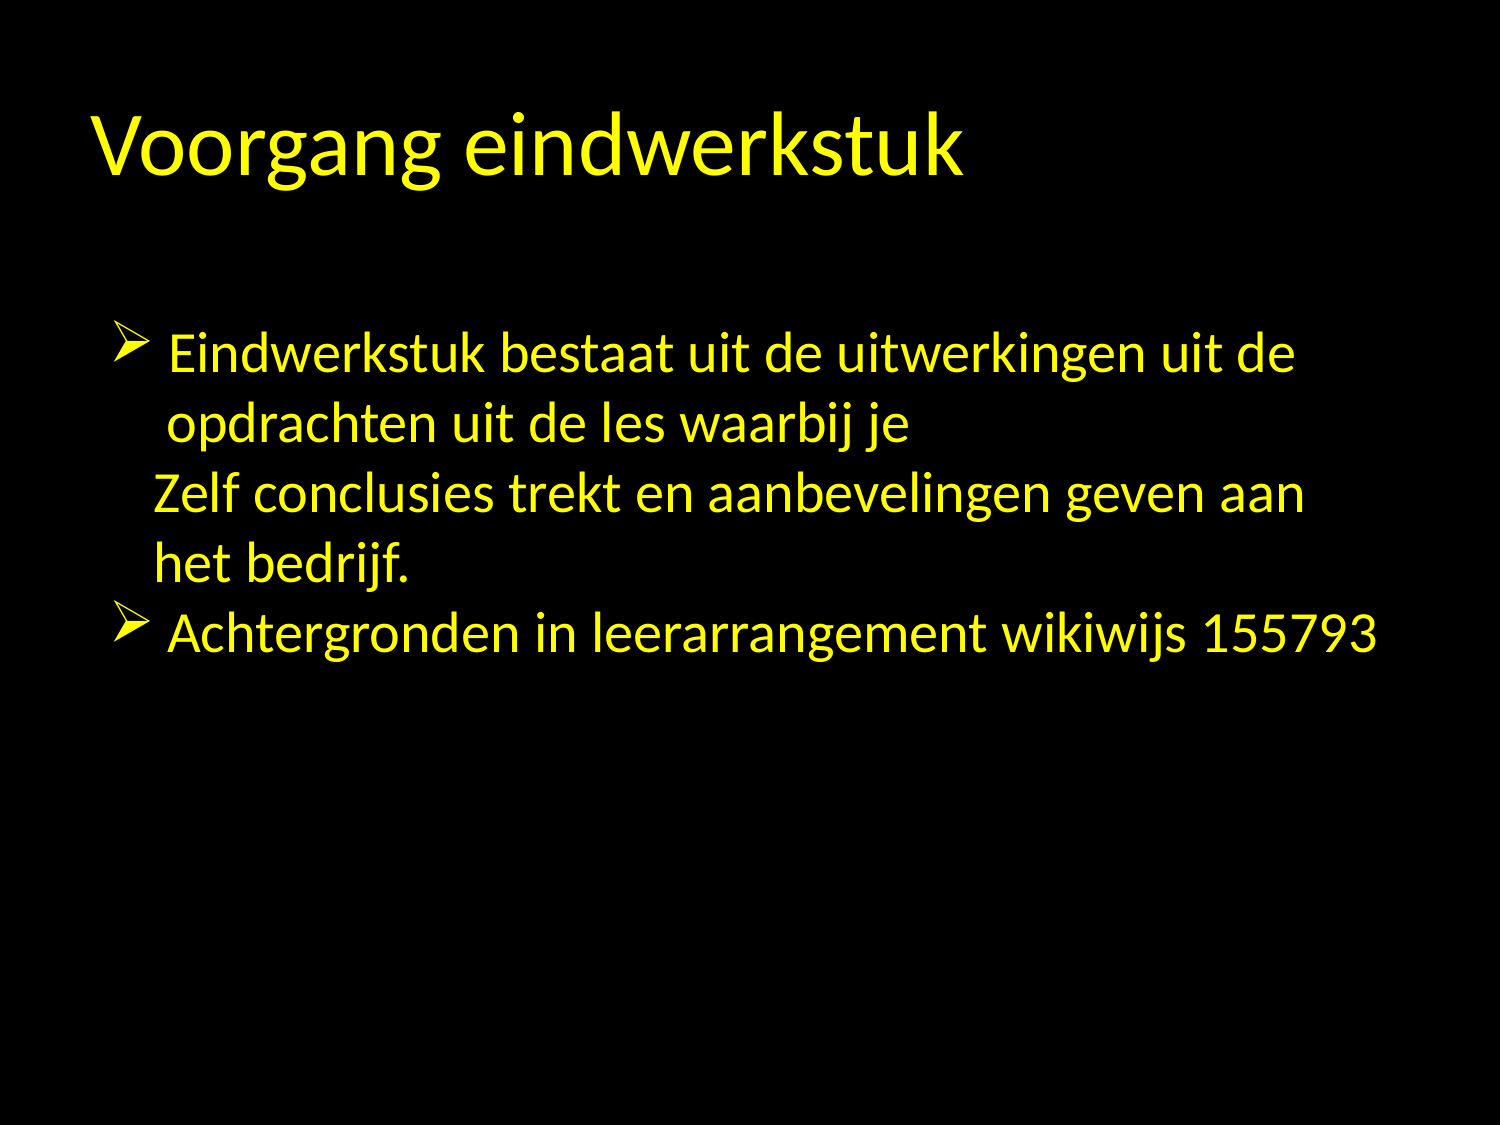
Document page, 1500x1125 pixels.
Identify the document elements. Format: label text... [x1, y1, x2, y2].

title Voorgang eindwerkstuk [75, 45, 1425, 233]
text_box Eindwerkstuk bestaat uit de uitwerkingen uit de opdrachten uit de les waarbij je Zelf conclusies trekt en aanbevelingen geven aan het bedrijf. Achtergronden in leerarrangement wikiwijs 155793 [93, 306, 1402, 672]
